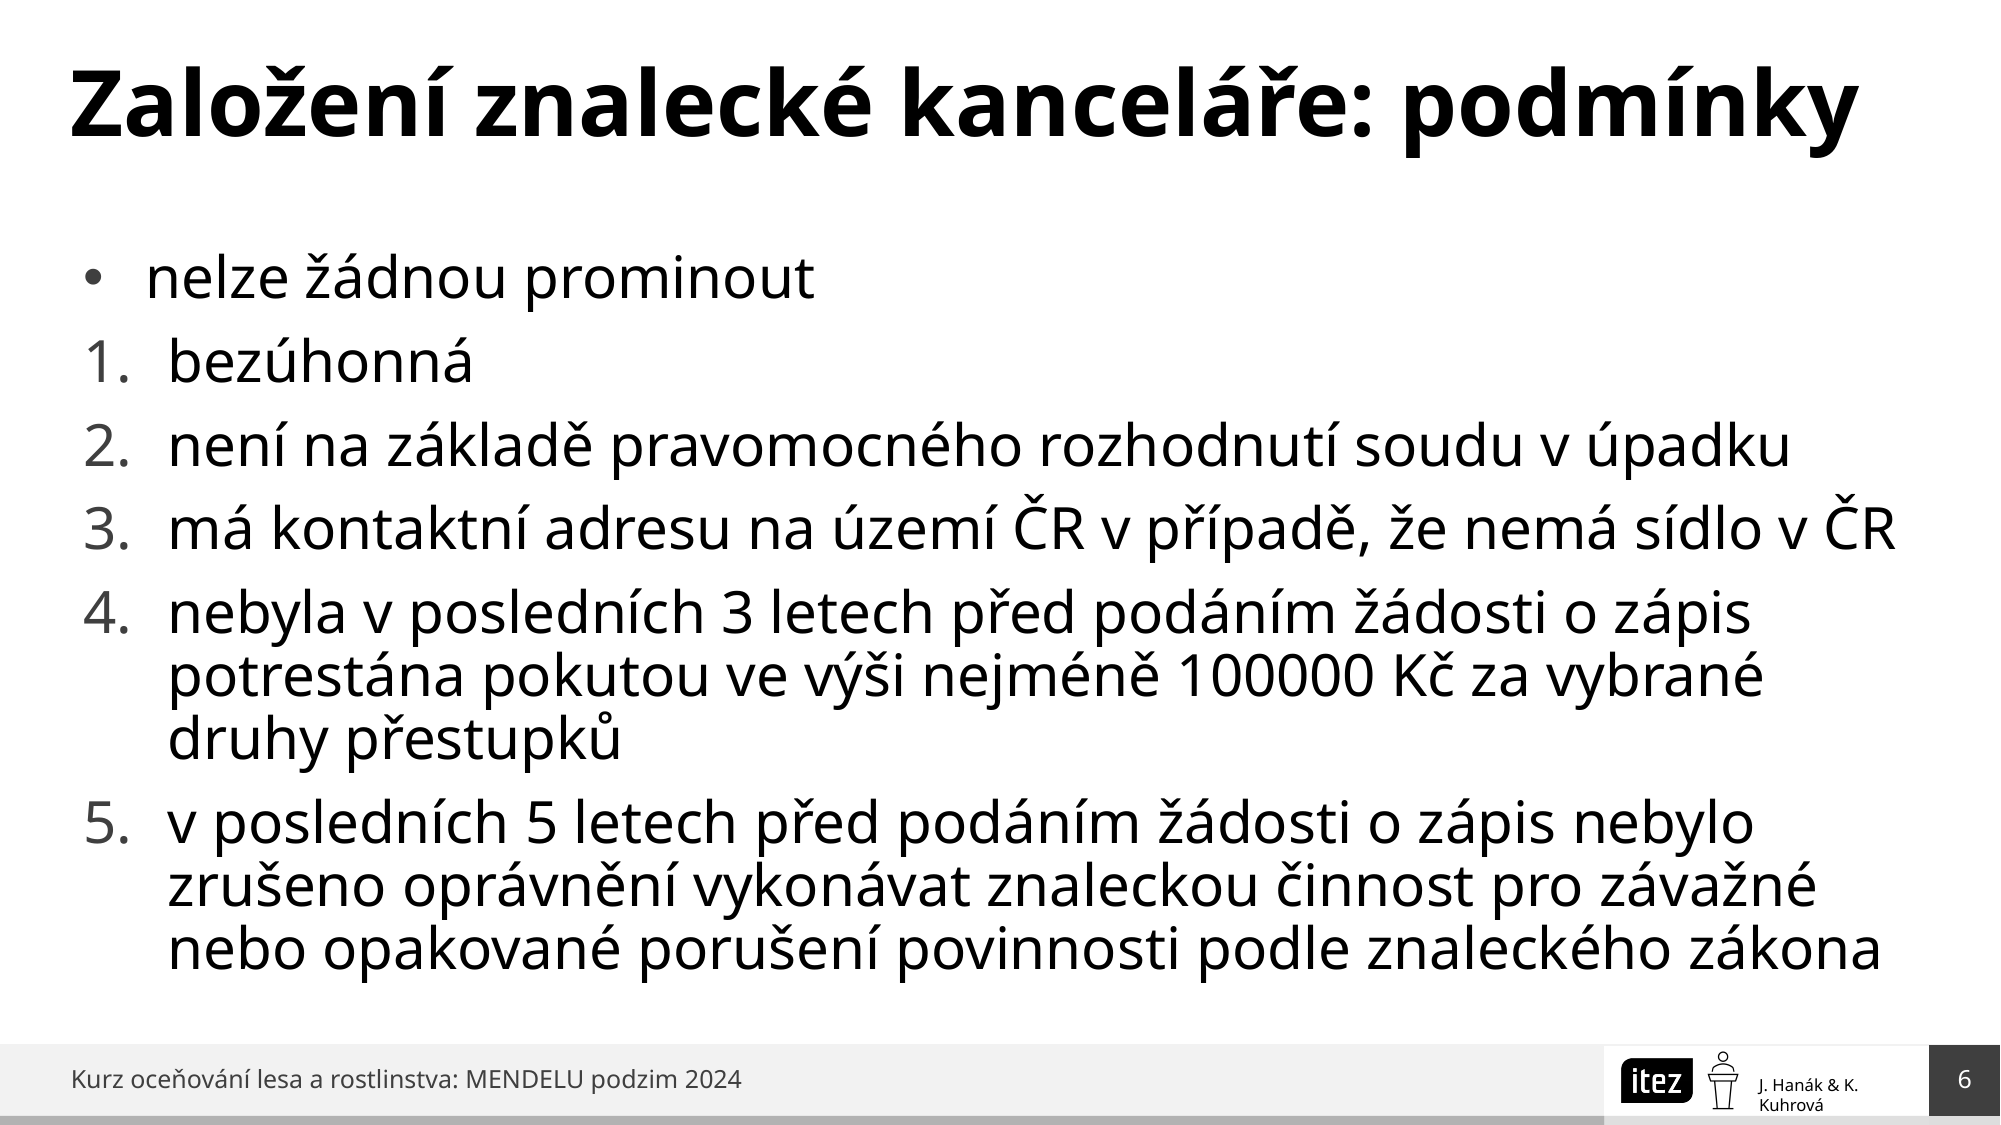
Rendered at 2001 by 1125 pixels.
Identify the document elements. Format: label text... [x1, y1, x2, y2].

slide_number 6 [1929, 1045, 2000, 1116]
list nelze žádnou prominout bezúhonná není na základě pravomocného rozhodnutí soudu v úpadku má kontaktní adresu na území ČR v případě, že nemá sídlo v ČR nebyla v posledních 3 letech před podáním žádosti o zápis potrestána pokutou ve výši nejméně 100000 Kč za vybrané druhy přestupků v posledních 5 letech před podáním žádosti o zápis nebylo zrušeno oprávnění vykonávat znaleckou činnost pro závažné nebo opakované porušení povinnosti podle znaleckého zákona [70, 248, 1930, 1016]
title Založení znalecké kanceláře: podmínky [70, 70, 1930, 142]
picture [1621, 1049, 1754, 1112]
footer Kurz oceňování lesa a rostlinstva: MENDELU podzim 2024 [70, 1056, 1000, 1105]
